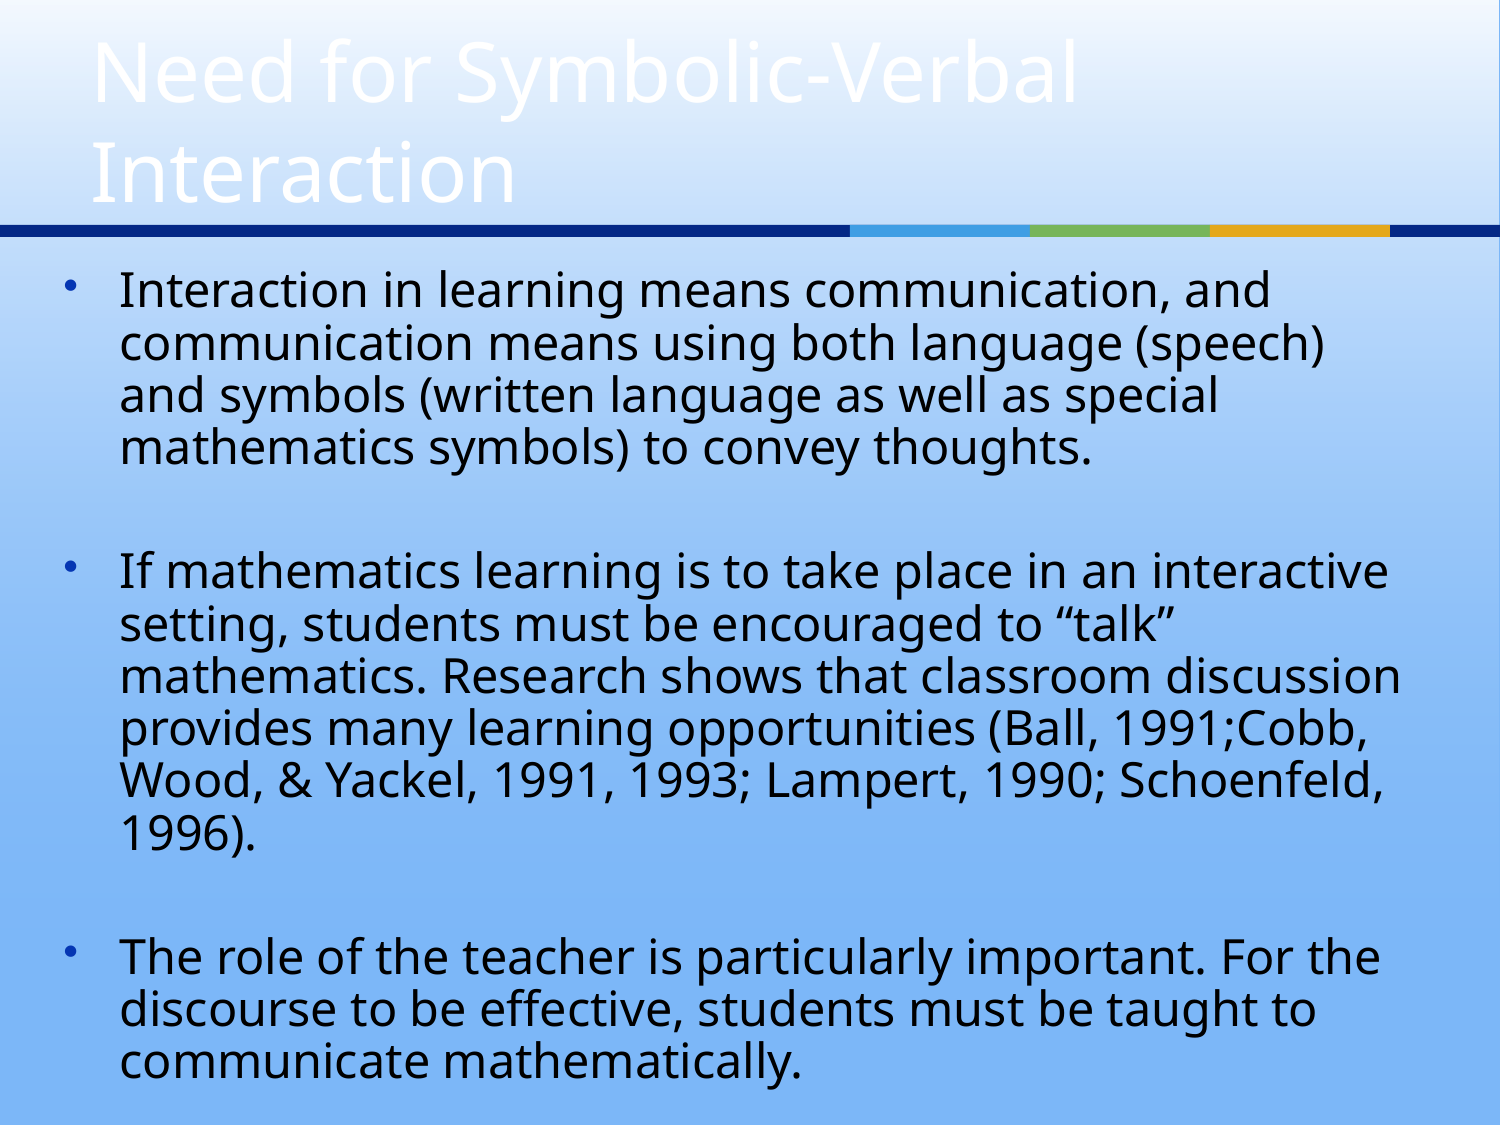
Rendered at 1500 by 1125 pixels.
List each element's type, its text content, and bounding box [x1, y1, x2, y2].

title Need for Symbolic-Verbal Interaction [75, 24, 1425, 213]
list Interaction in learning means communication, and communication means using both language (speech) and symbols (written language as well as special mathematics symbols) to convey thoughts. If mathematics learning is to take place in an interactive setting, students must be encouraged to “talk” mathematics. Research shows that classroom discussion provides many learning opportunities (Ball, 1991;Cobb, Wood, & Yackel, 1991, 1993; Lampert, 1990; Schoenfeld, 1996). The role of the teacher is particularly important. For the discourse to be effective, students must be taught to communicate mathematically. [50, 258, 1425, 1100]
